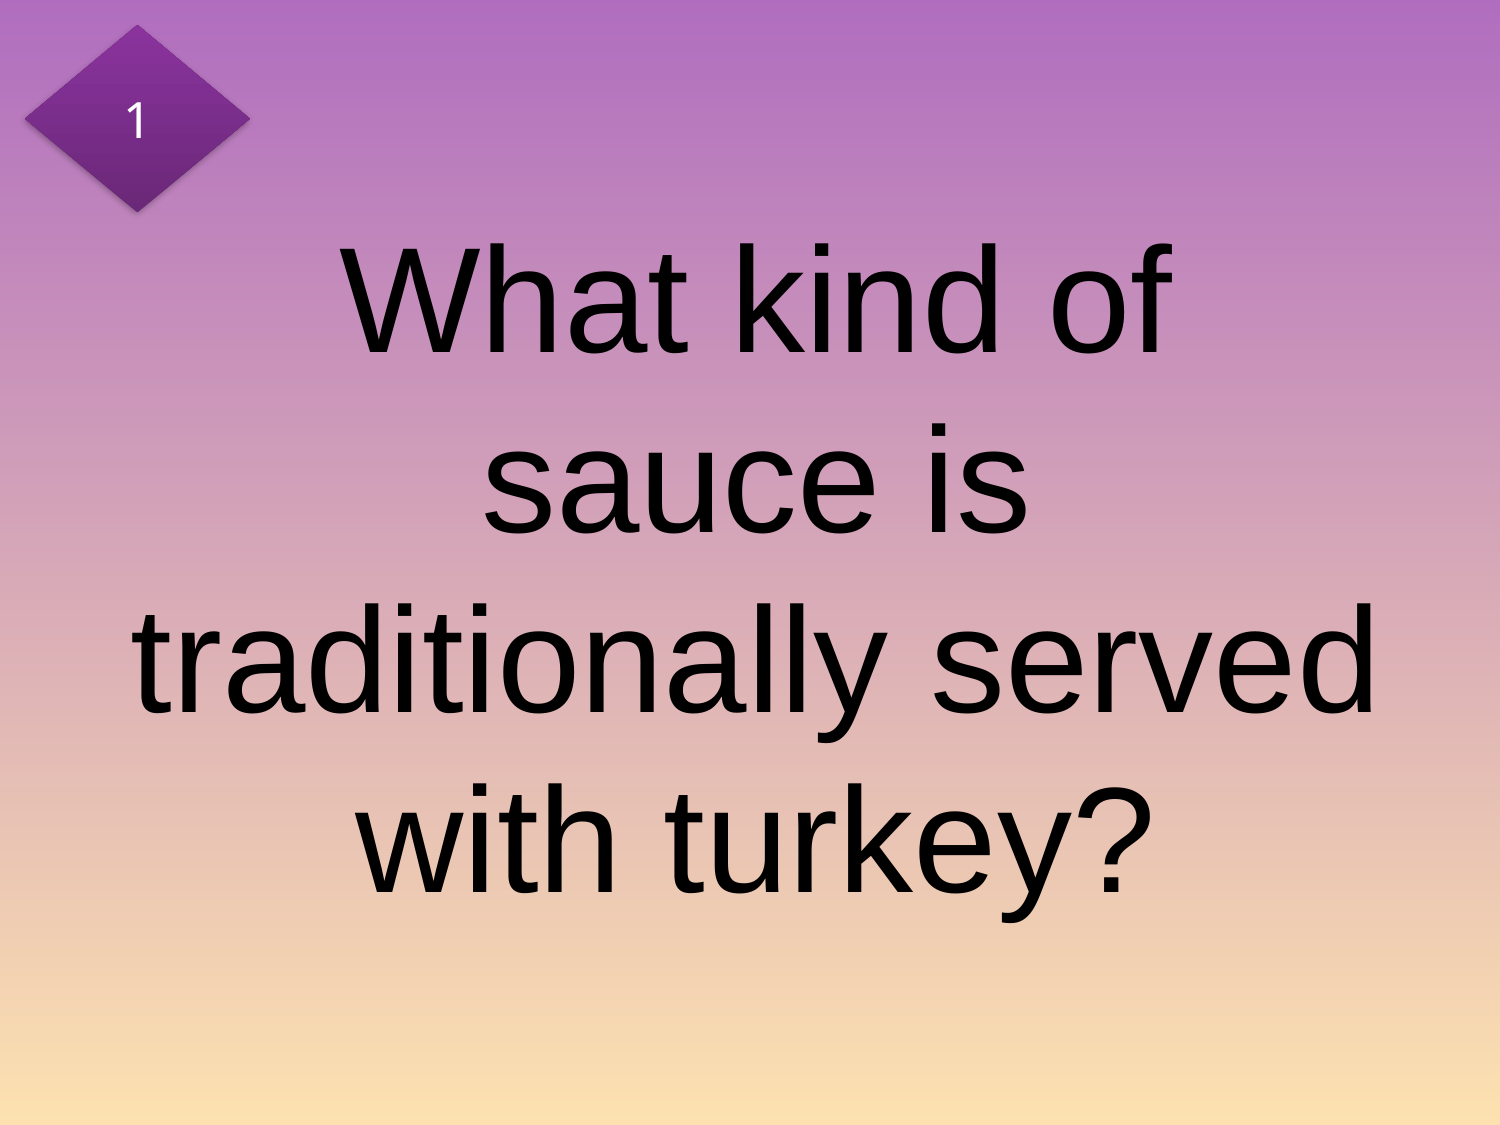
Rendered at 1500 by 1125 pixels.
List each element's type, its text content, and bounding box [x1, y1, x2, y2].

text_box 1 [24, 24, 250, 213]
title What kind of sauce is traditionally served with turkey? [112, 212, 1401, 913]
